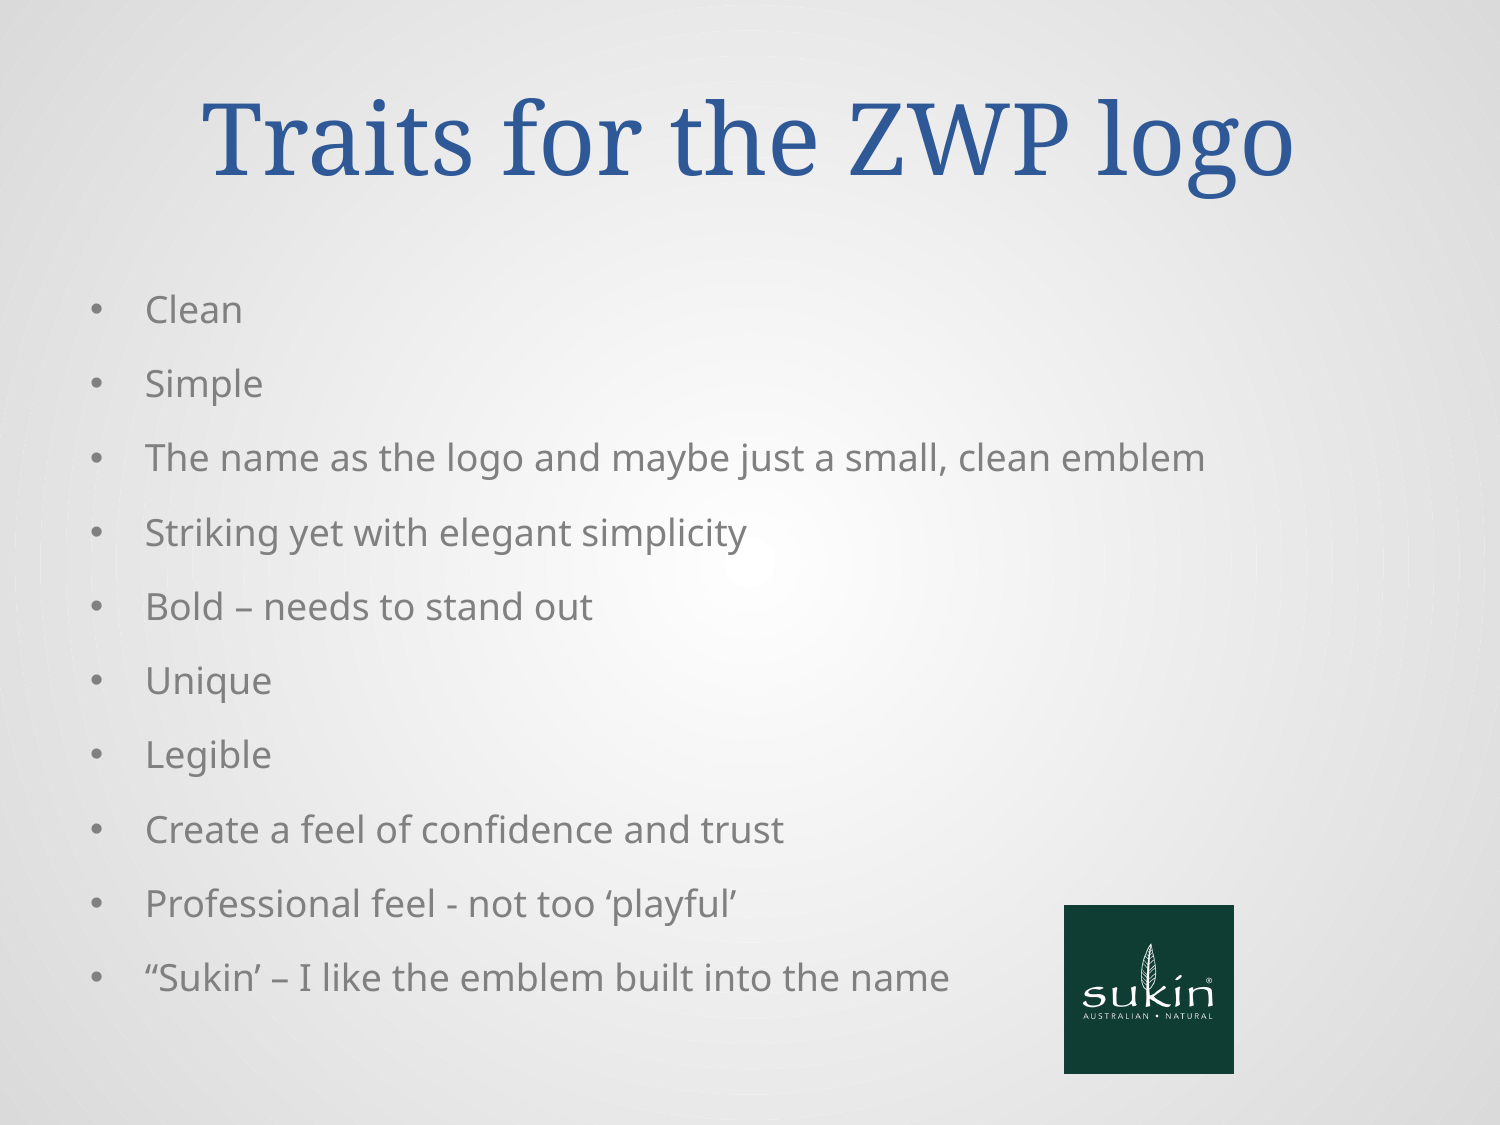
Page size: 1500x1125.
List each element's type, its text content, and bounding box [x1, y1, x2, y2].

title Traits for the ZWP logo [75, 0, 1425, 203]
picture [1064, 904, 1234, 1075]
list Clean Simple The name as the logo and maybe just a small, clean emblem Striking yet with elegant simplicity Bold – needs to stand out Unique Legible Create a feel of confidence and trust Professional feel - not too ‘playful’ “Sukin’ – I like the emblem built into the name [75, 269, 1425, 1012]
